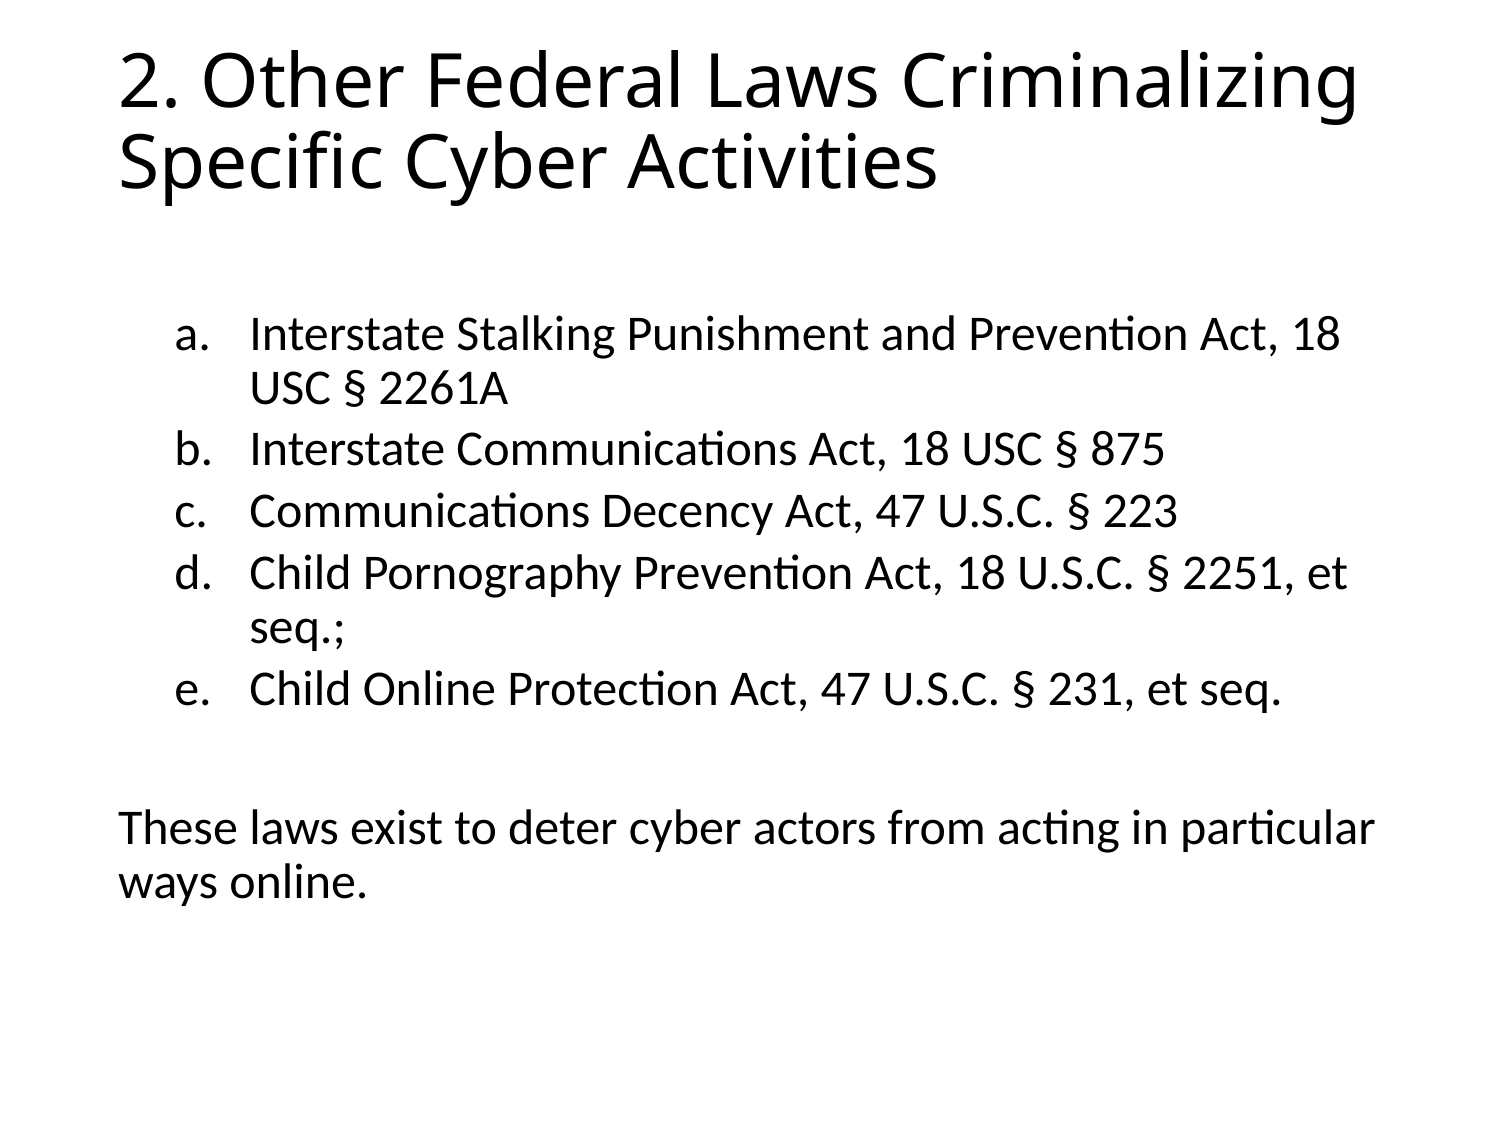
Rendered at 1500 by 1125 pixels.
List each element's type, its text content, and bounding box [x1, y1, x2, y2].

list Interstate Stalking Punishment and Prevention Act, 18 USC § 2261A Interstate Communications Act, 18 USC § 875 Communications Decency Act, 47 U.S.C. § 223 Child Pornography Prevention Act, 18 U.S.C. § 2251, et seq.; Child Online Protection Act, 47 U.S.C. § 231, et seq. These laws exist to deter cyber actors from acting in particular ways online. [102, 299, 1398, 1014]
title 2. Other Federal Laws Criminalizing Specific Cyber Activities [102, 59, 1398, 278]
